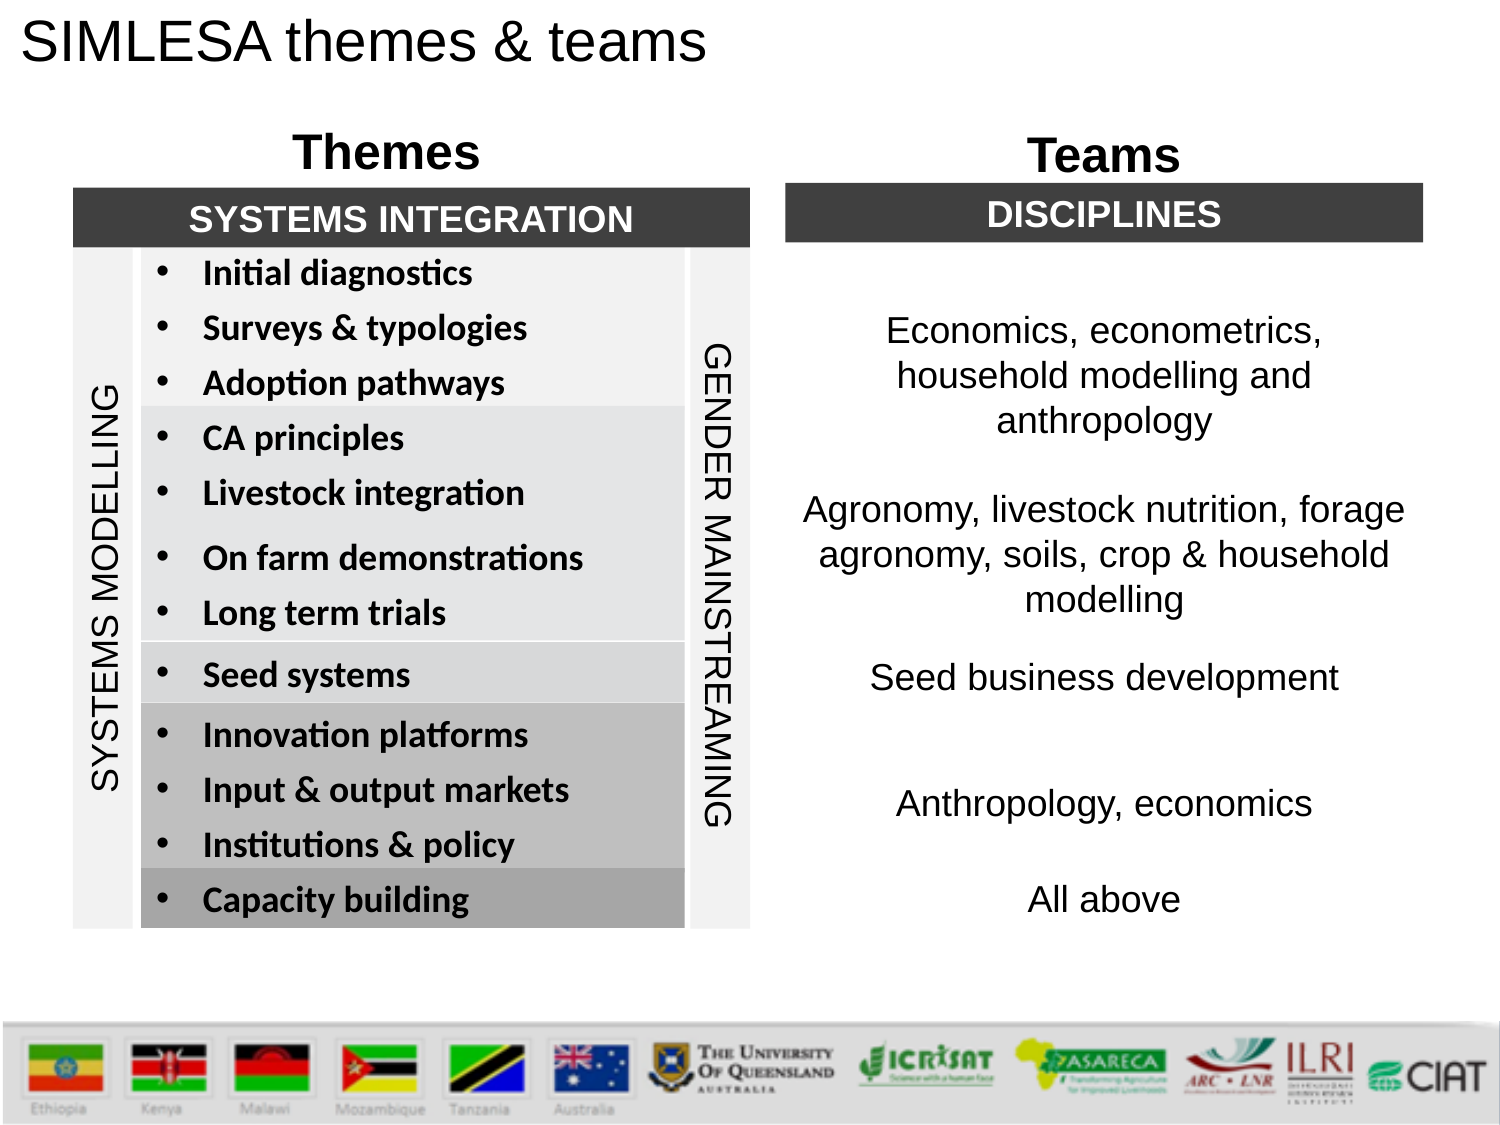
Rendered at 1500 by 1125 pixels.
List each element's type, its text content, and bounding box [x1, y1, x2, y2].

text_box Agronomy, livestock nutrition, forage agronomy, soils, crop & household modelling [785, 478, 1424, 628]
text_box Economics, econometrics, household modelling and anthropology [785, 298, 1424, 449]
text_box Capacity building [141, 868, 685, 928]
text_box Teams [1012, 115, 1197, 190]
text_box SYSTEMS MODELLING [72, 248, 133, 929]
text_box Seed systems [141, 642, 685, 702]
text_box GENDER MAINSTREAMING [690, 243, 751, 929]
text_box DISCIPLINES [785, 182, 1424, 243]
text_box All above [785, 868, 1424, 928]
text_box Themes [277, 111, 496, 187]
text_box SYSTEMS INTEGRATION [73, 187, 750, 248]
text_box Innovation platforms Input & output markets Institutions & policy [141, 702, 685, 868]
picture [2, 1021, 1500, 1125]
text_box Initial diagnostics Surveys & typologies Adoption pathways [141, 248, 685, 405]
text_box Seed business development [785, 645, 1424, 706]
text_box CA principles Livestock integration On farm demonstrations Long term trials [141, 405, 685, 641]
text_box SIMLESA themes & teams [5, 0, 1487, 81]
text_box Anthropology, economics [785, 772, 1424, 832]
